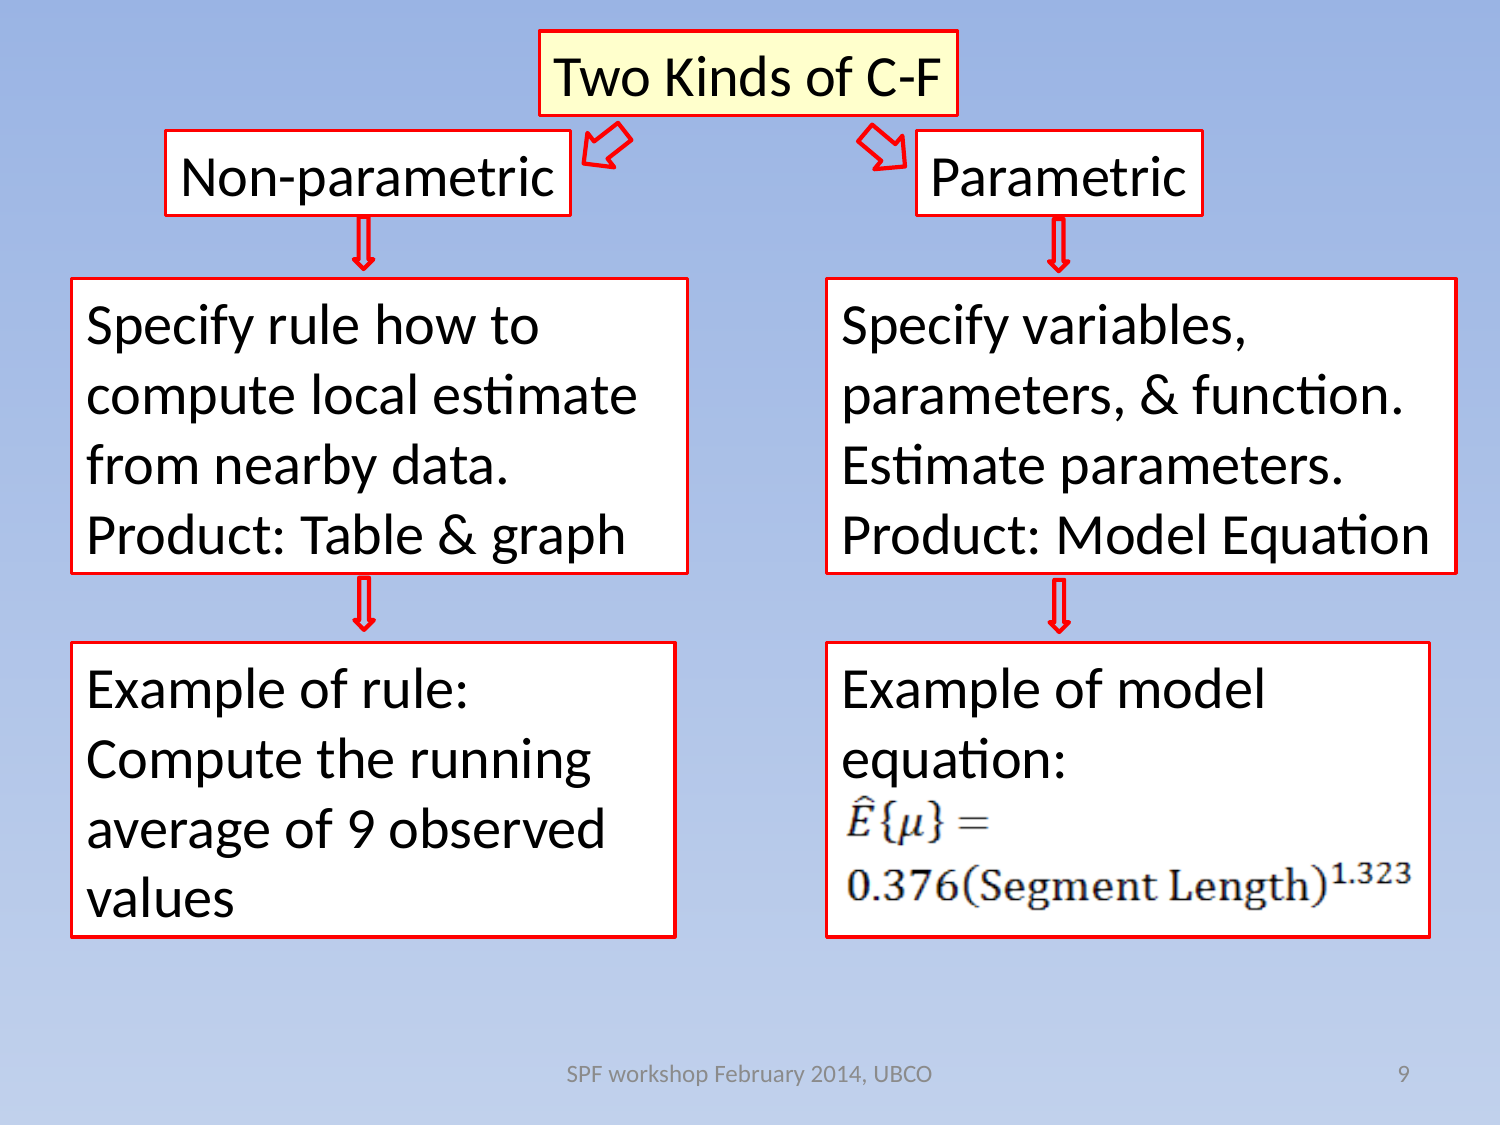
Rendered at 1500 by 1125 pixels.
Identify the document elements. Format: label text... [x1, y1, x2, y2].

text_box Two Kinds of C-F [539, 75, 958, 109]
text_box [1047, 577, 1071, 635]
text_box [1047, 216, 1071, 274]
picture [845, 788, 992, 856]
slide_number 9 [1074, 1042, 1425, 1103]
text_box Example of model equation: [826, 642, 1430, 937]
text_box [0, 0, 1500, 75]
text_box [352, 575, 376, 632]
text_box Specify variables, parameters, & function. Estimate parameters. Product: Model Equation [826, 278, 1456, 574]
text_box Parametric [916, 130, 1203, 216]
text_box Specify rule how to compute local estimate from nearby data. Product: Table & graph [71, 278, 688, 574]
text_box Two Kinds of C-F [539, 110, 958, 116]
footer SPF workshop February 2014, UBCO [512, 1042, 988, 1103]
picture [845, 857, 1416, 924]
text_box [351, 214, 376, 272]
text_box Non-parametric [165, 130, 571, 216]
text_box [855, 122, 908, 172]
text_box Example of rule: Compute the running average of 9 observed values [71, 642, 675, 937]
text_box [581, 120, 634, 170]
